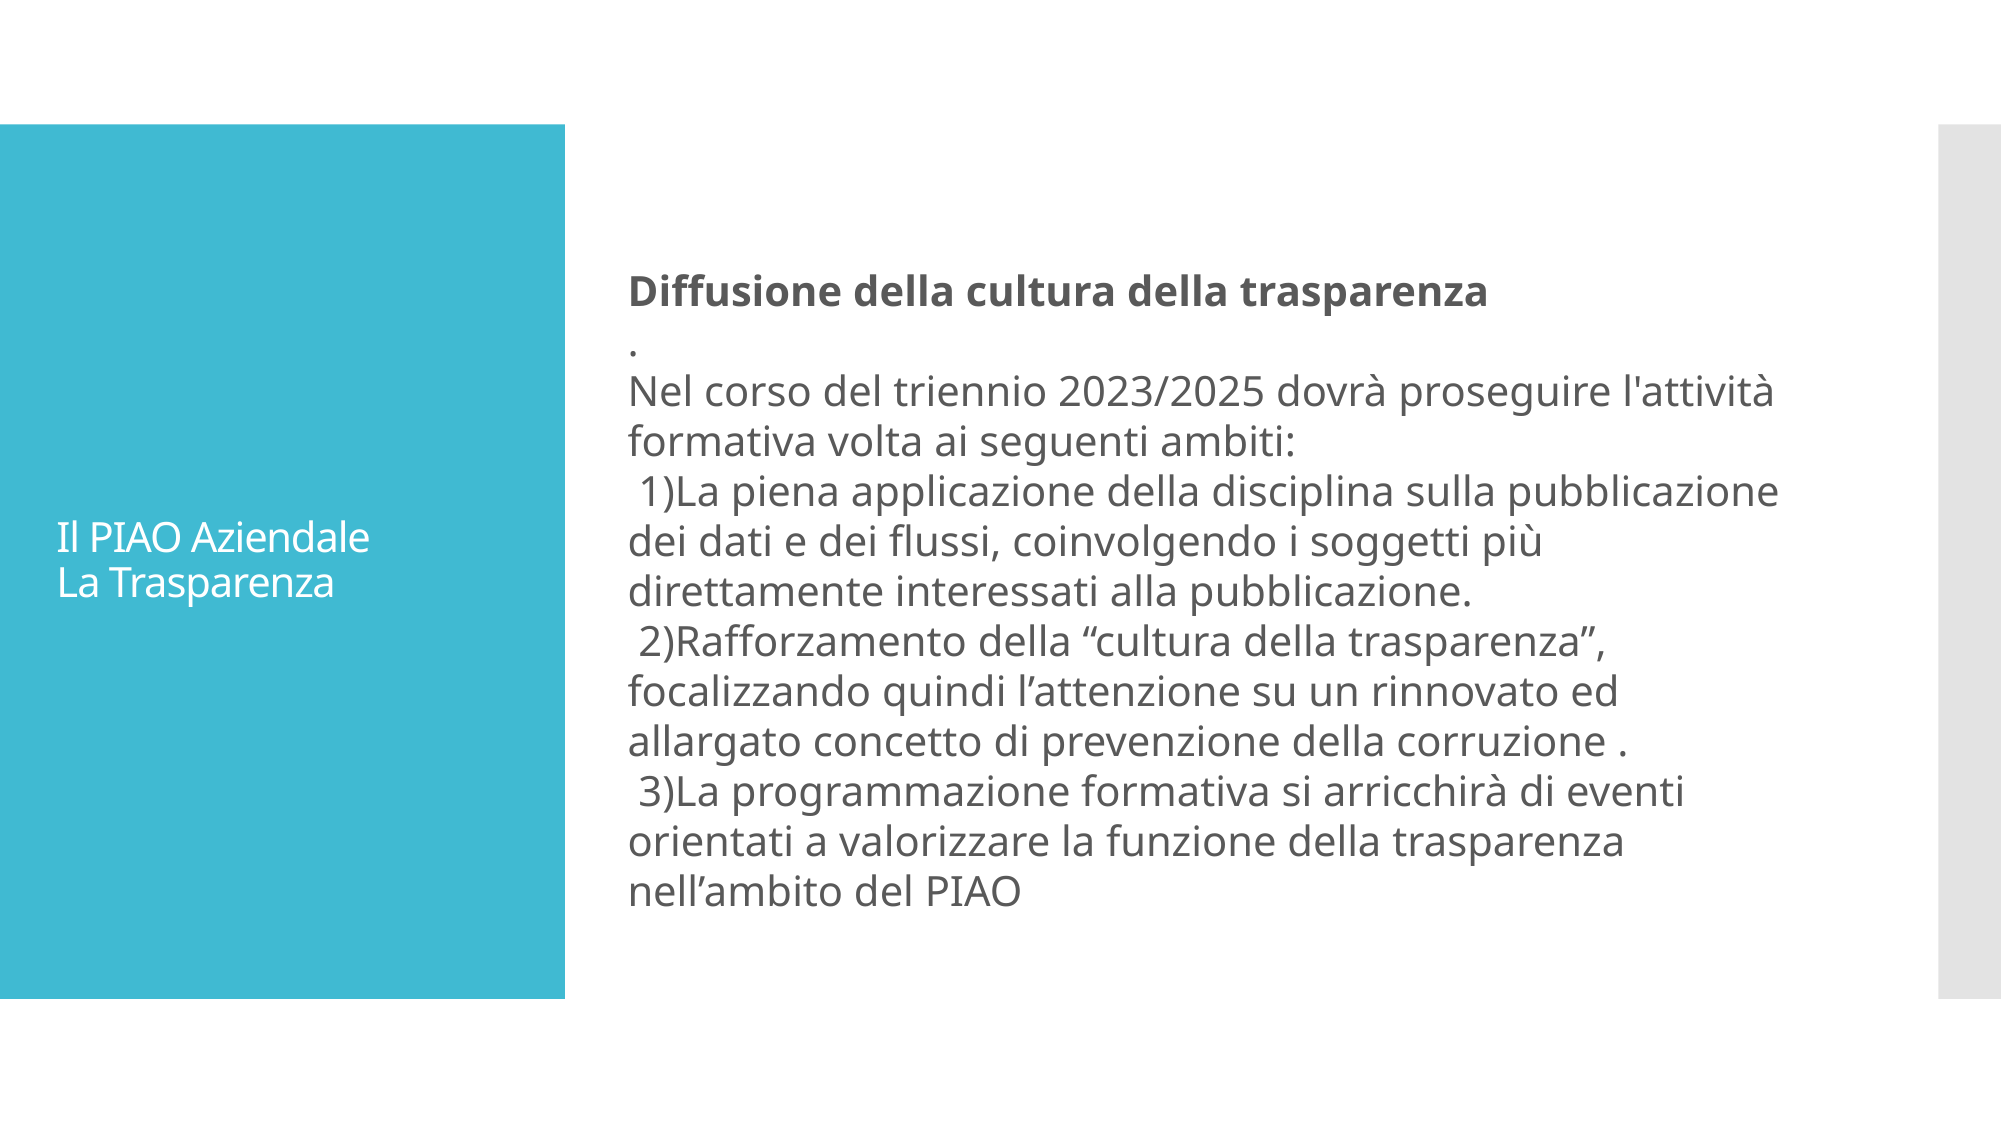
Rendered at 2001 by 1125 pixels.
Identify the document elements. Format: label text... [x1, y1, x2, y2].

title Il PIAO Aziendale La Trasparenza [41, 184, 525, 939]
list Diffusione della cultura della trasparenza . Nel corso del triennio 2023/2025 dovrà proseguire l'attività formativa volta ai seguenti ambiti: 1)La piena applicazione della disciplina sulla pubblicazione dei dati e dei flussi, coinvolgendo i soggetti più direttamente interessati alla pubblicazione. 2)Rafforzamento della “cultura della trasparenza”, focalizzando quindi l’attenzione su un rinnovato ed allargato concetto di prevenzione della corruzione . 3)La programmazione formativa si arricchirà di eventi orientati a valorizzare la funzione della trasparenza nell’ambito del PIAO [612, 169, 1813, 1010]
